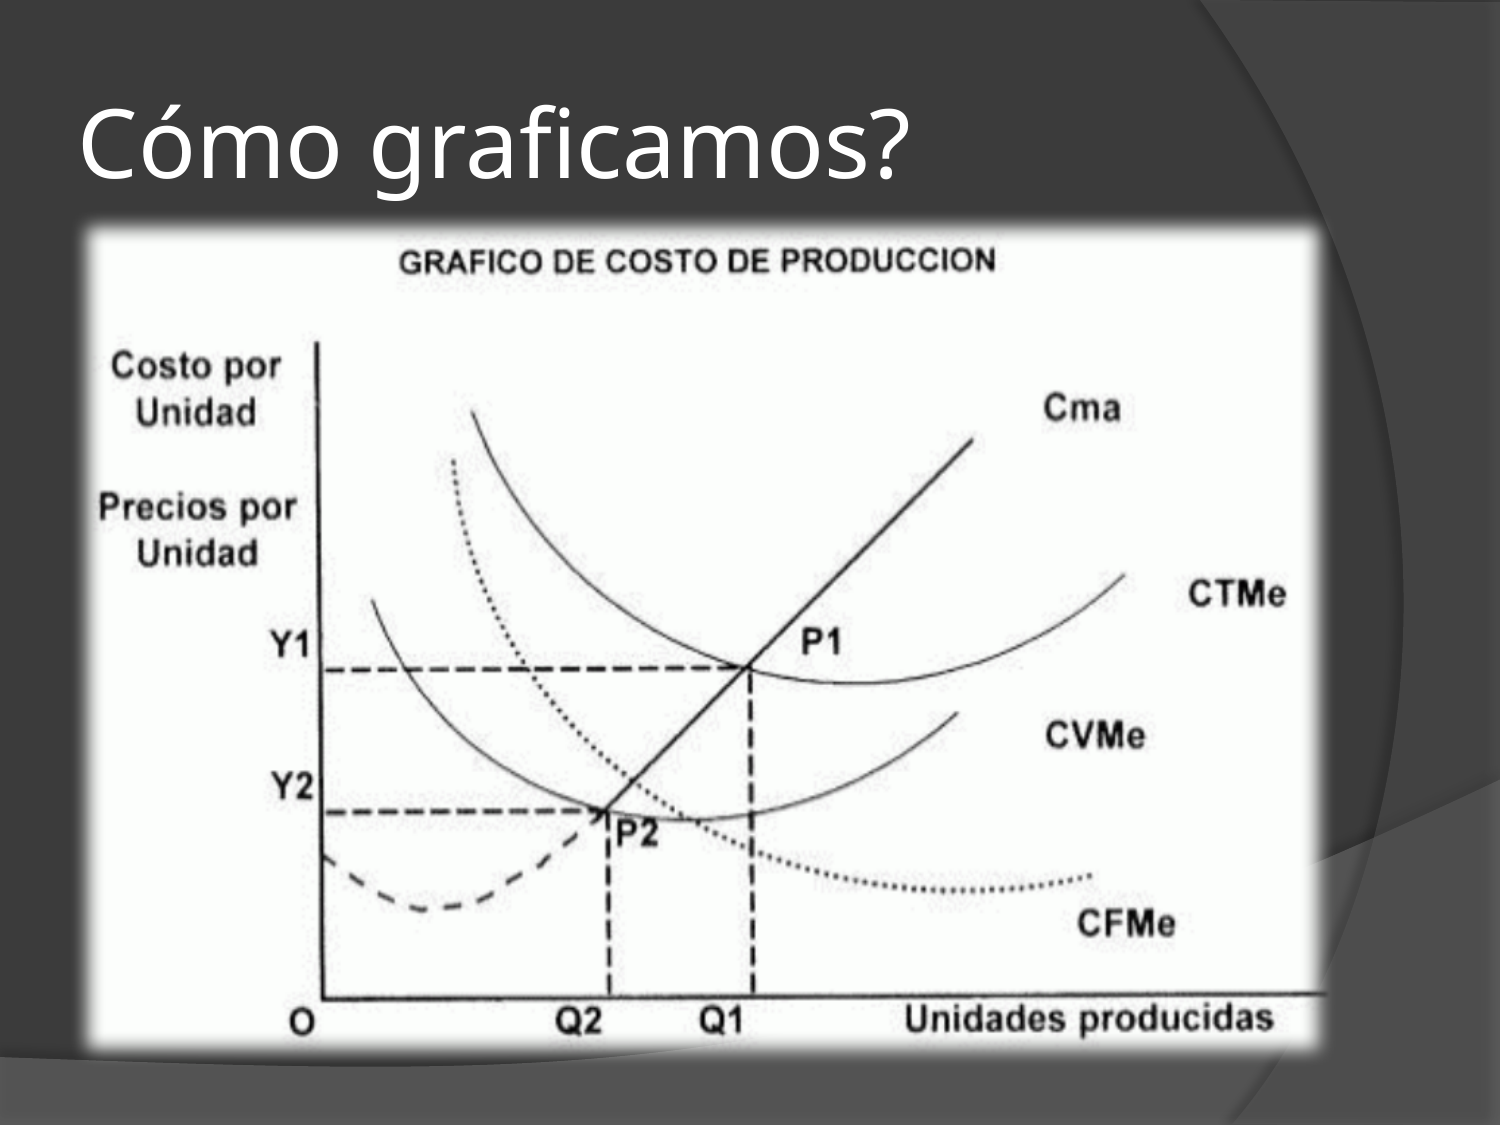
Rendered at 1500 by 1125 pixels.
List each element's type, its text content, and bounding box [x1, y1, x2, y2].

picture [70, 210, 1337, 1067]
title Cómo graficamos? [70, 46, 1296, 202]
